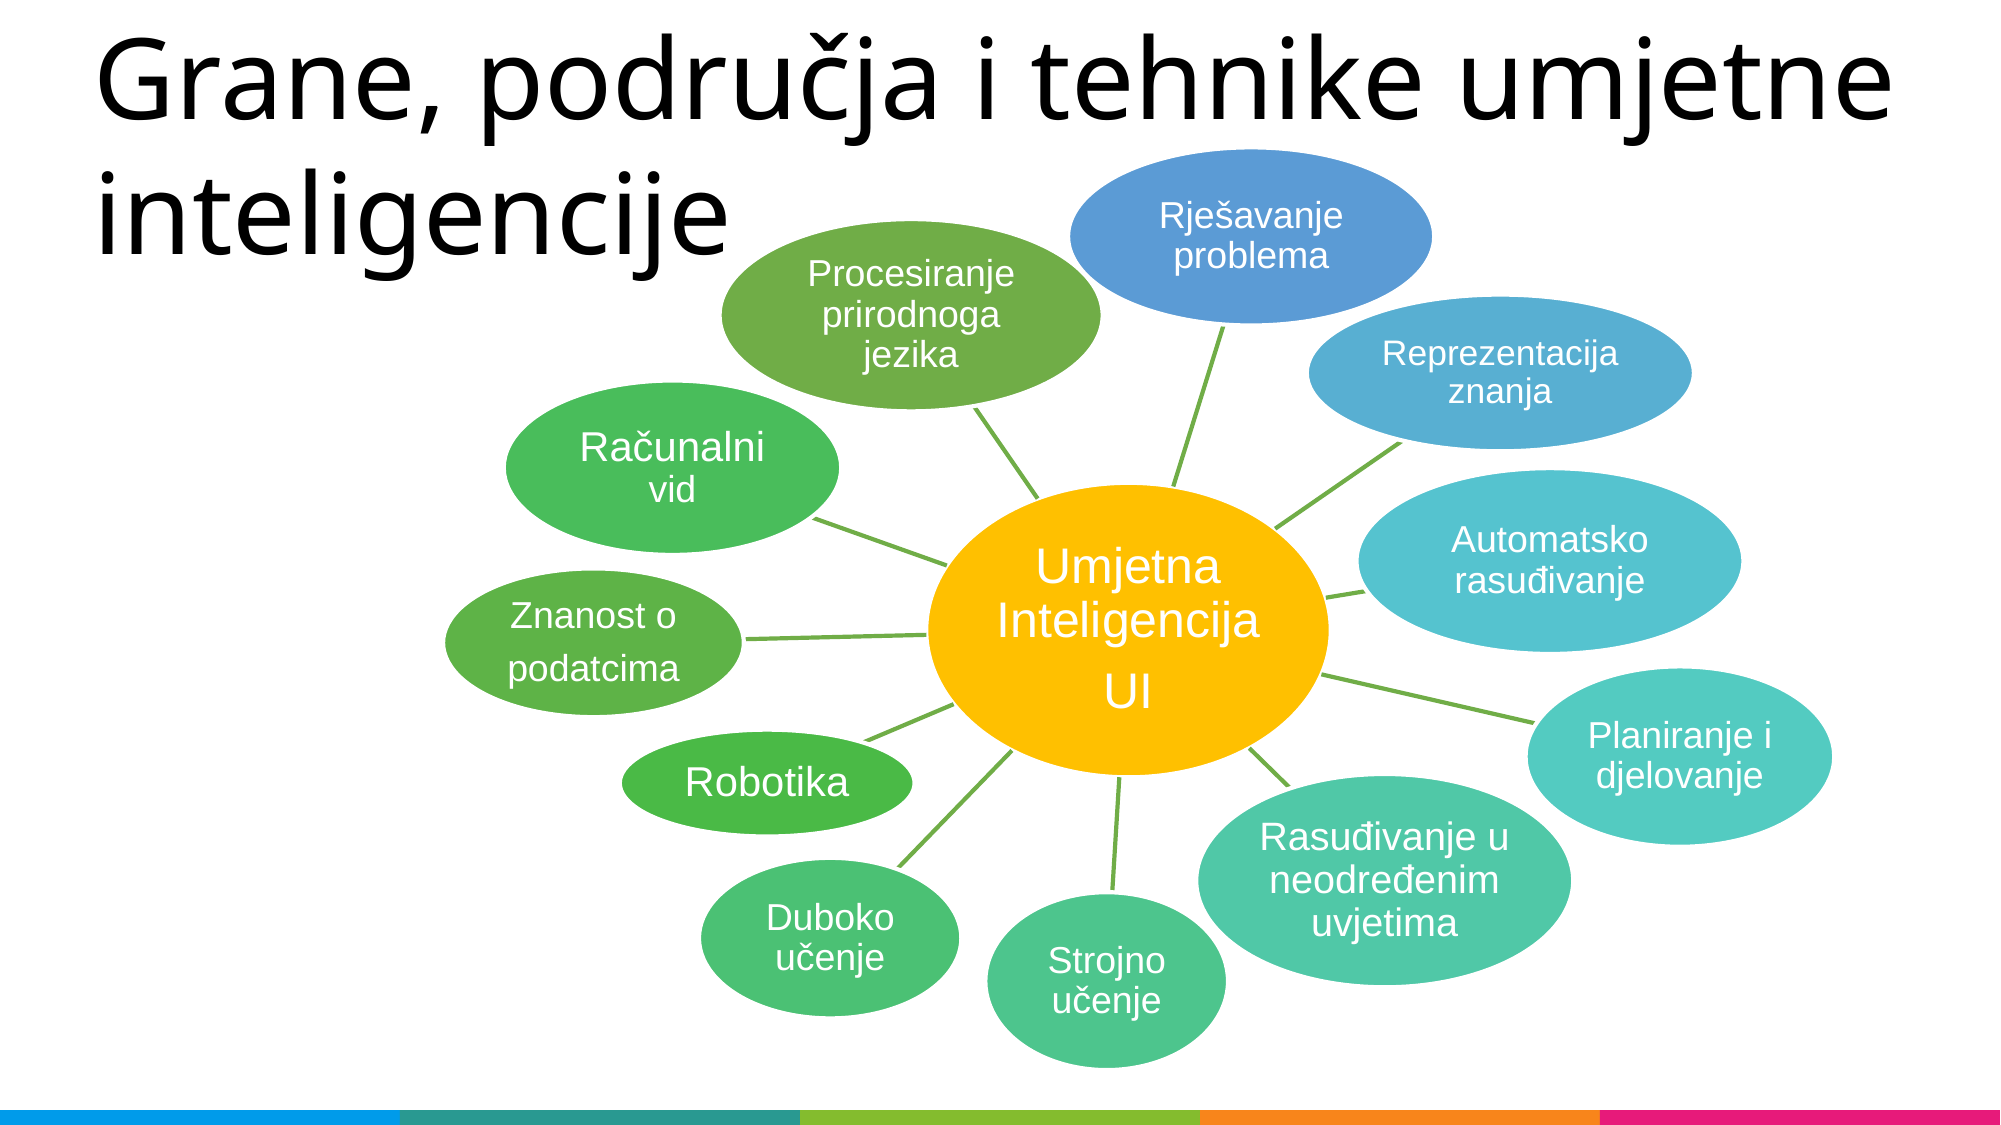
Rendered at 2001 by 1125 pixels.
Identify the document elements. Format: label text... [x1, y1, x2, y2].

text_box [187, 85, 2000, 1125]
text_box Grane, područja i tehnike umjetne inteligencije [79, 0, 2000, 285]
